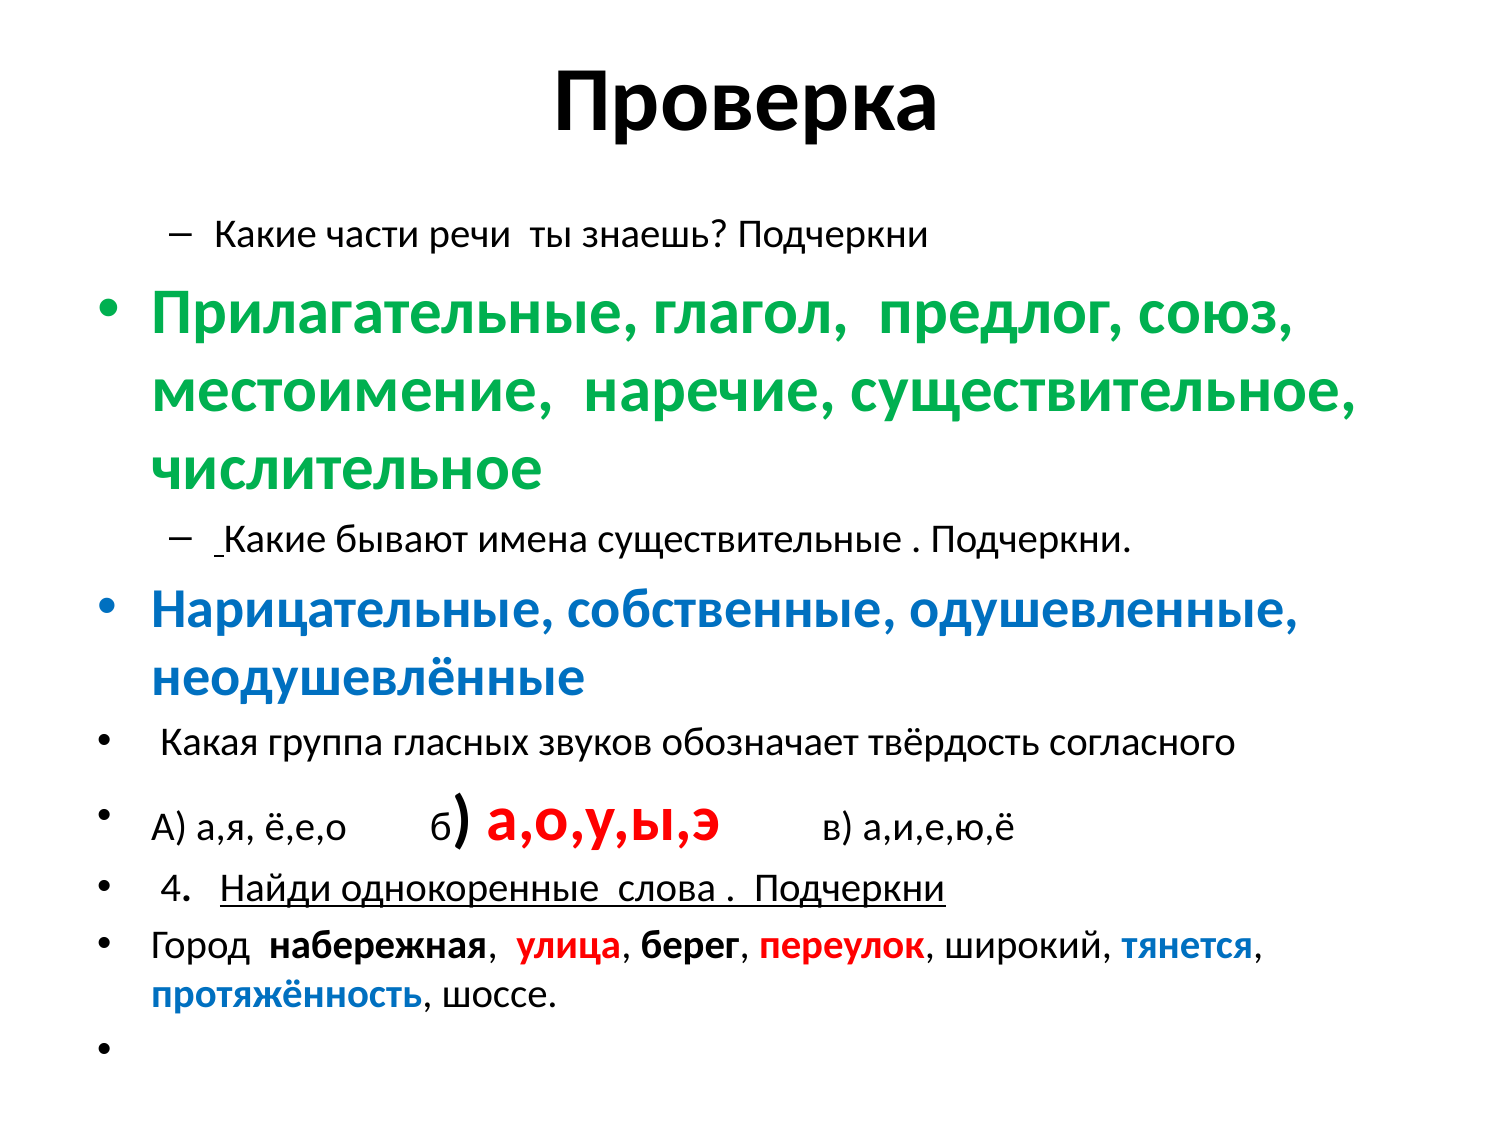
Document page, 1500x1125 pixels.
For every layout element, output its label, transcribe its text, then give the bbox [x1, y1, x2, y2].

title Проверка [82, 0, 1432, 188]
list Какие части речи ты знаешь? Подчеркни Прилагательные, глагол, предлог, союз, местоимение, наречие, существительное, числительное Какие бывают имена существительные . Подчеркни. Нарицательные, собственные, одушевленные, неодушевлённые Какая группа гласных звуков обозначает твёрдость согласного А) а,я, ё,е,о б) а,о,у,ы,э в) а,и,е,ю,ё 4. Найди однокоренные слова . Подчеркни Город набережная, улица, берег, переулок, широкий, тянется, протяжённость, шоссе. [82, 199, 1432, 1090]
